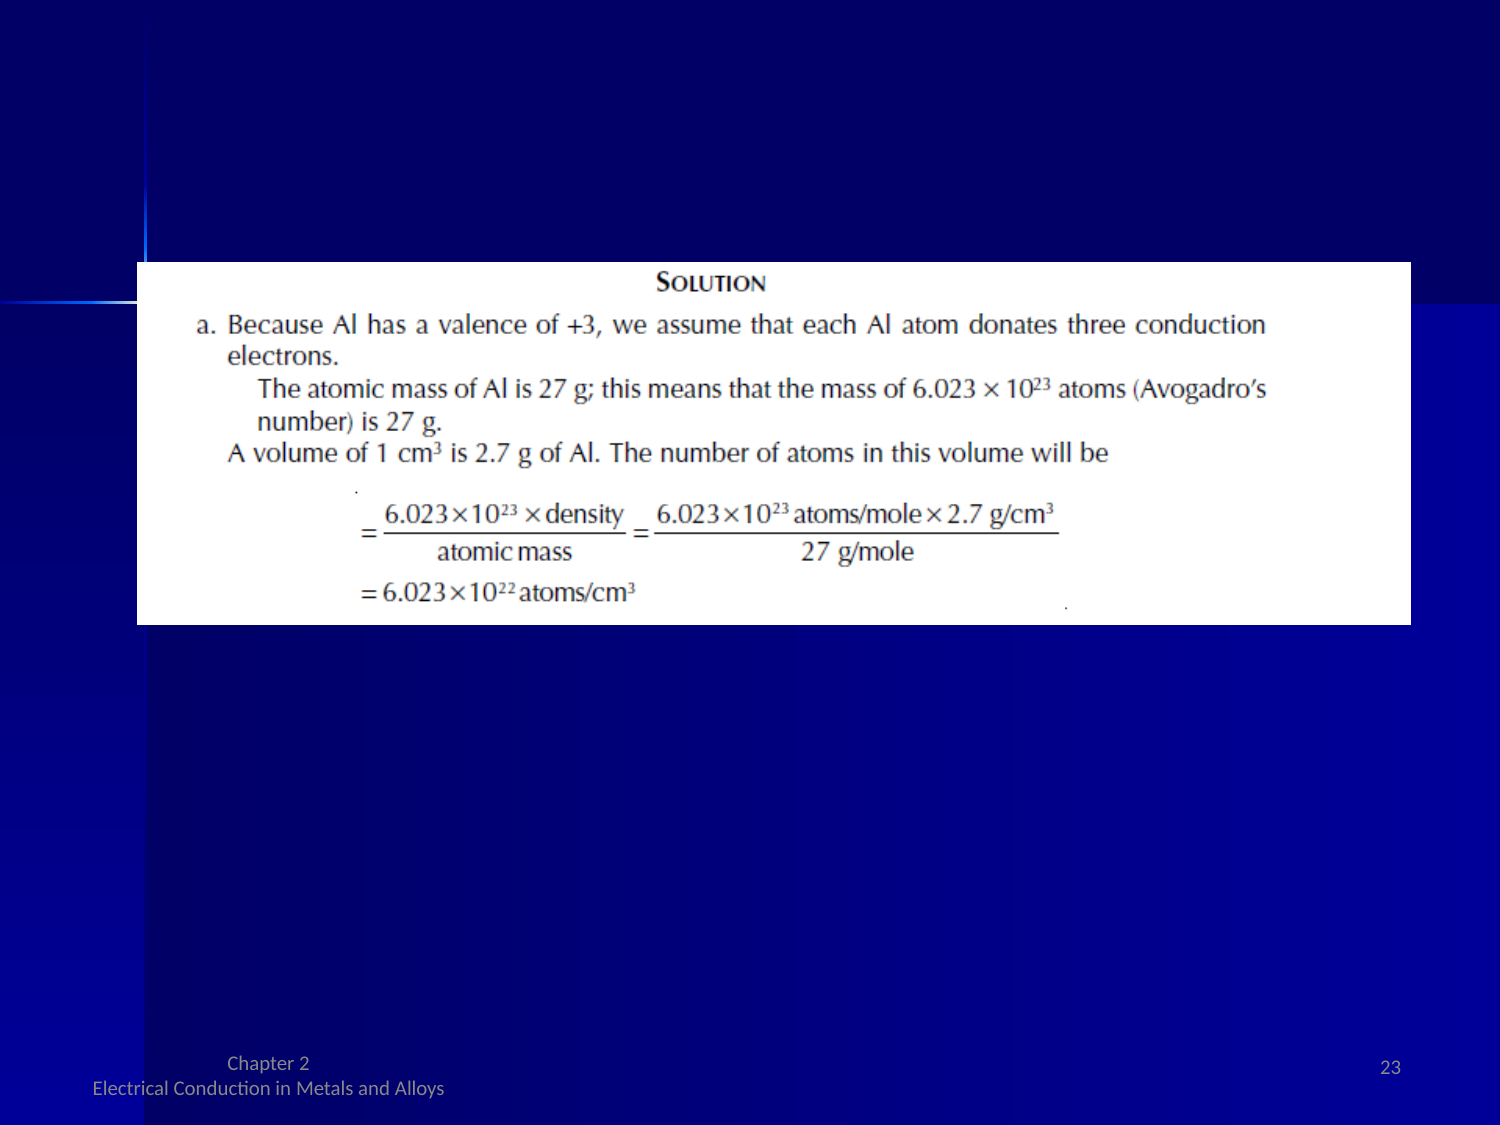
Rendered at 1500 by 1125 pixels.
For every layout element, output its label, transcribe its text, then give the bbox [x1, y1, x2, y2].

slide_number Chapter 2 Electrical Conduction in Metals and Alloys [74, 1037, 463, 1113]
picture [137, 262, 1412, 626]
